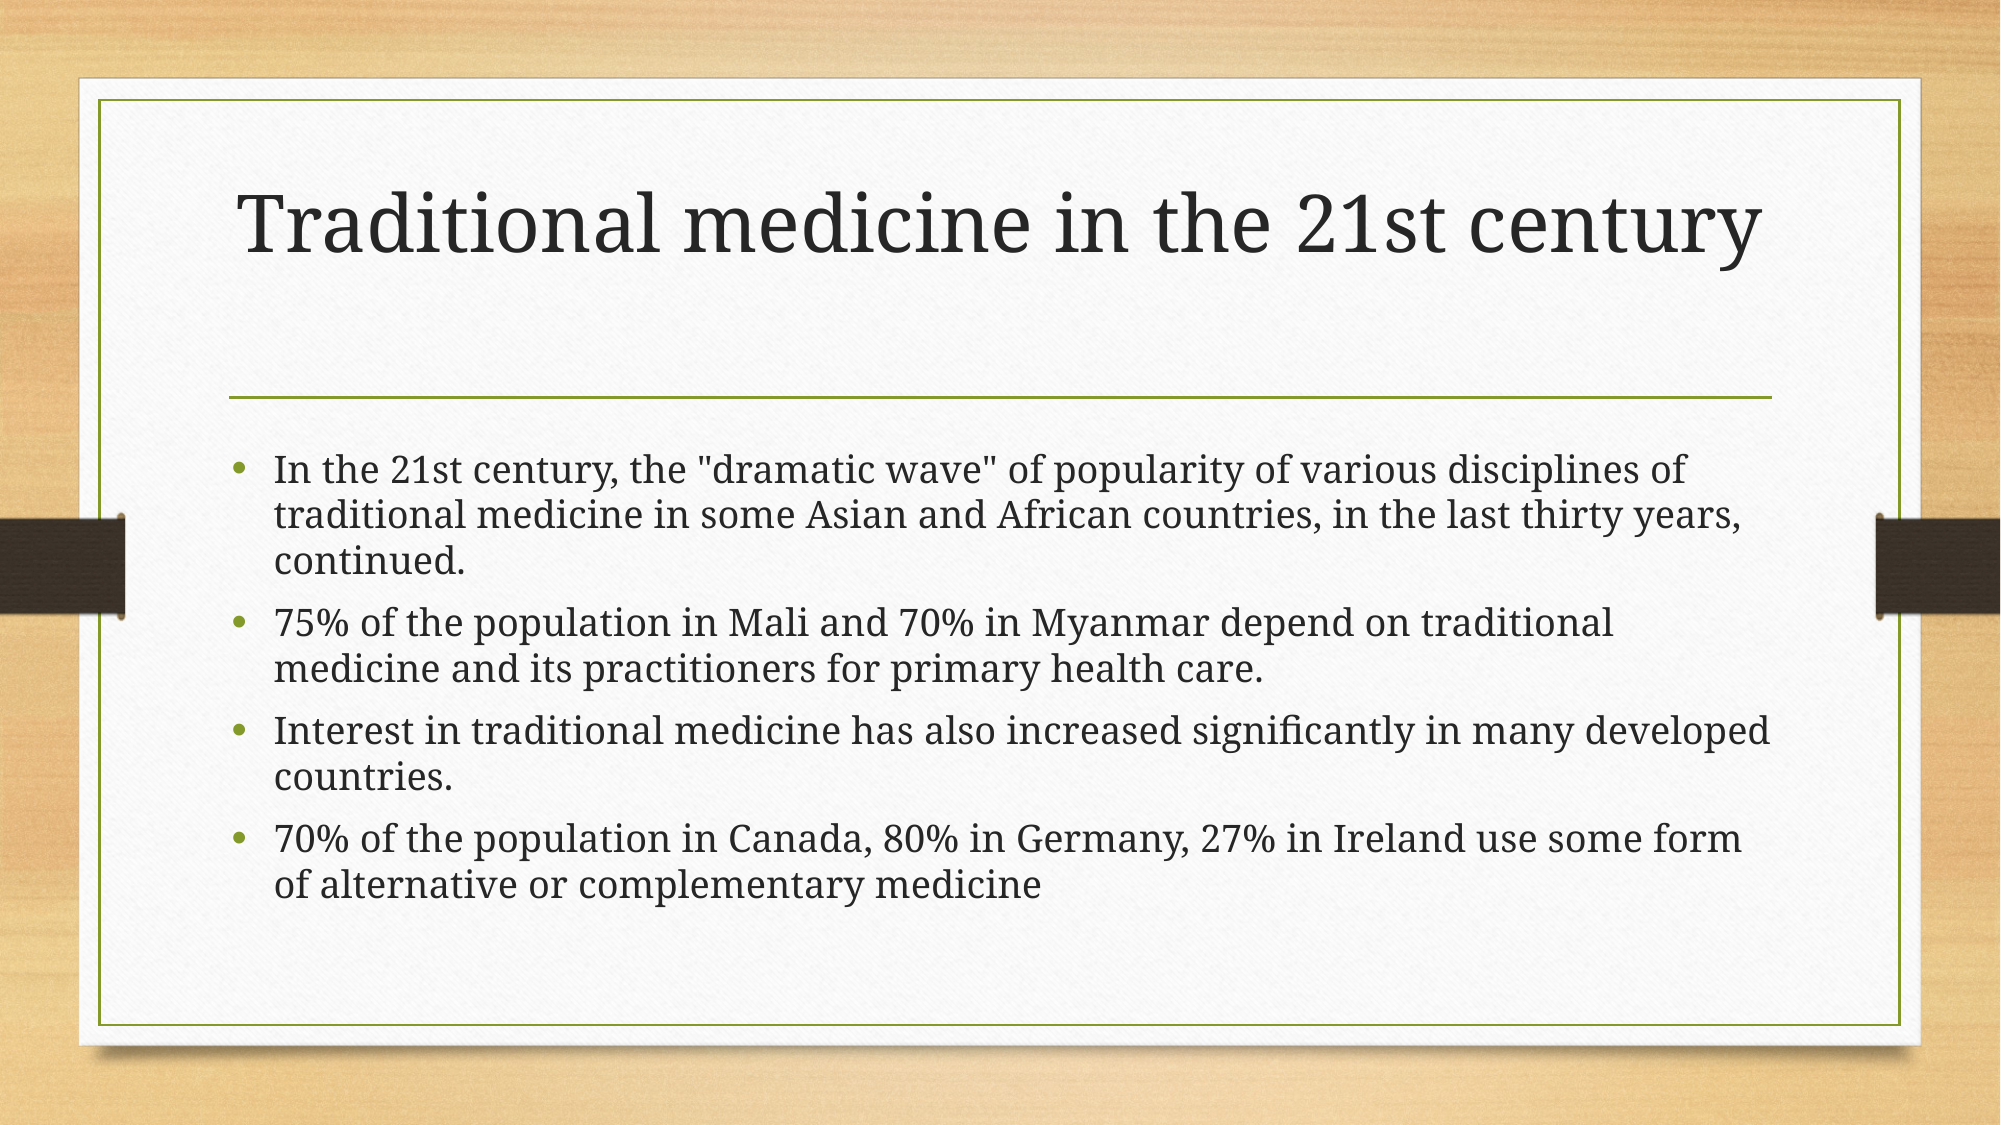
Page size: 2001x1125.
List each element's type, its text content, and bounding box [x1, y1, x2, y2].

picture [0, 0, 2001, 1125]
title Traditional medicine in the 21st century [212, 161, 1788, 375]
list In the 21st century, the "dramatic wave" of popularity of various disciplines of traditional medicine in some Asian and African countries, in the last thirty years, continued. 75% of the population in Mali and 70% in Myanmar depend on traditional medicine and its practitioners for primary health care. Interest in traditional medicine has also increased significantly in many developed countries. 70% of the population in Canada, 80% in Germany, 27% in Ireland use some form of alternative or complementary medicine [216, 375, 1792, 920]
